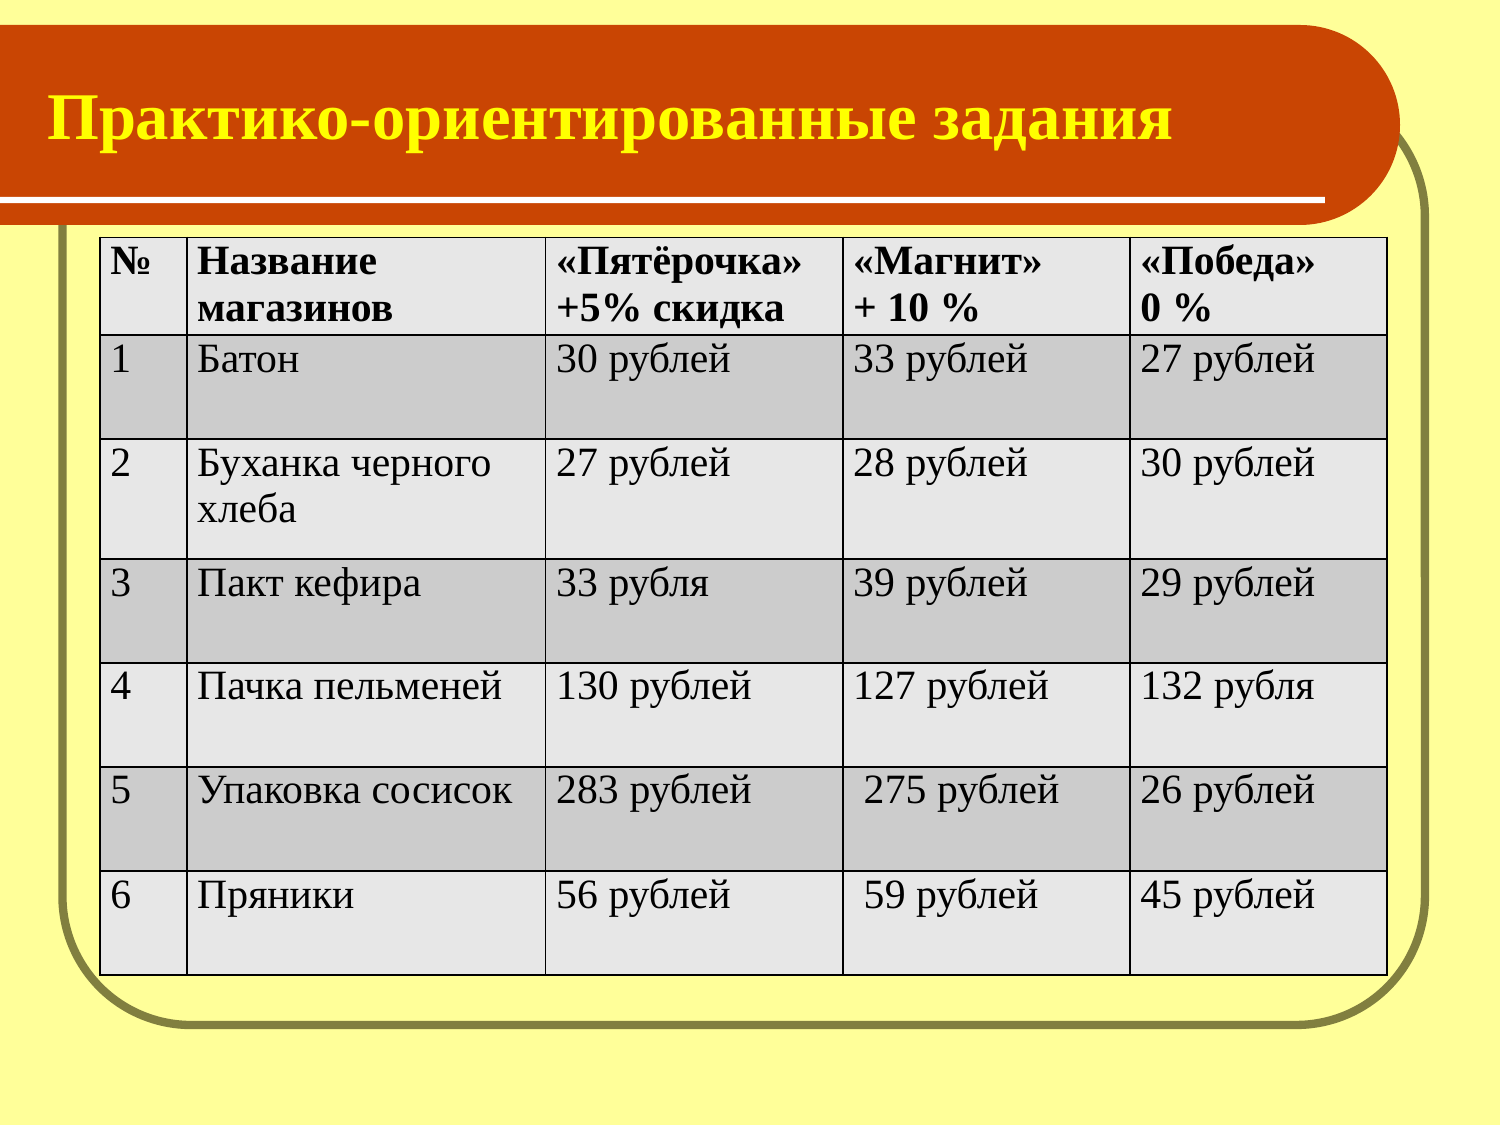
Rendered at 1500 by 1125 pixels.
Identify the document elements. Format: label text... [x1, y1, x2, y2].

table_header «Победа» 0 % [1131, 238, 1386, 334]
table_header № [101, 238, 186, 334]
table_header Название магазинов [188, 238, 545, 334]
table_cell 283 рублей [546, 768, 842, 870]
table_cell 4 [101, 664, 186, 766]
table_cell 130 рублей [546, 664, 842, 766]
table_cell 26 рублей [1131, 768, 1386, 870]
table_cell 132 рубля [1131, 664, 1386, 766]
table_cell Пряники [188, 872, 545, 974]
table_header «Магнит» + 10 % [844, 238, 1129, 334]
table_cell Пакт кефира [188, 560, 545, 662]
table_cell 33 рубля [546, 560, 842, 662]
table_cell 45 рублей [1131, 872, 1386, 974]
table_cell 59 рублей [844, 872, 1129, 974]
table_cell 5 [101, 768, 186, 870]
table_header «Пятёрочка» +5% скидка [546, 238, 842, 334]
table_cell 56 рублей [546, 872, 842, 974]
table_cell 1 [101, 336, 186, 438]
table_cell 28 рублей [844, 440, 1129, 558]
table_cell Буханка черного хлеба [188, 440, 545, 558]
table_cell 2 [101, 440, 186, 558]
table_cell Пачка пельменей [188, 664, 545, 766]
table_cell 30 рублей [546, 336, 842, 438]
table_cell Батон [188, 336, 545, 438]
table_cell 127 рублей [844, 664, 1129, 766]
table_cell 27 рублей [1131, 336, 1386, 438]
table_cell 30 рублей [1131, 440, 1386, 558]
table_cell 27 рублей [546, 440, 842, 558]
table_cell 33 рублей [844, 336, 1129, 438]
title Практико-ориентированные задания [31, 37, 1348, 188]
table_cell 29 рублей [1131, 560, 1386, 662]
table_cell 6 [101, 872, 186, 974]
table_cell Упаковка сосисок [188, 768, 545, 870]
table_cell 3 [101, 560, 186, 662]
table_cell 275 рублей [844, 768, 1129, 870]
table_cell 39 рублей [844, 560, 1129, 662]
